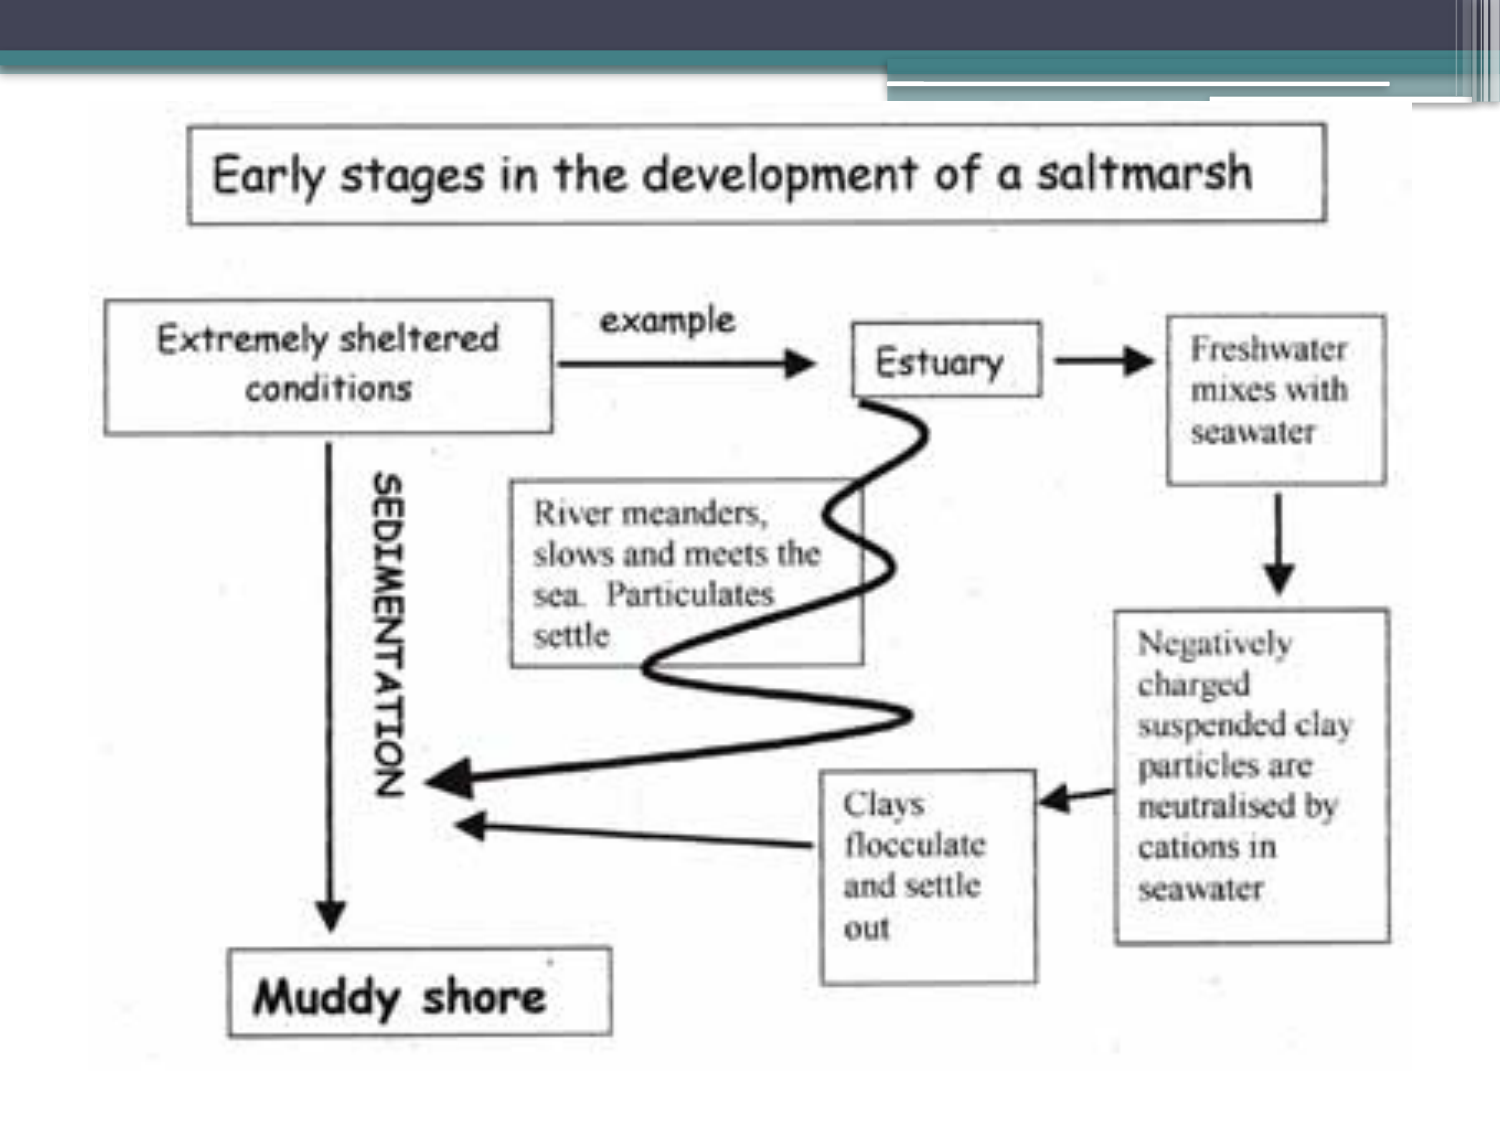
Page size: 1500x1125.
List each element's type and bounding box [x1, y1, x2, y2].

picture [88, 101, 1412, 1072]
